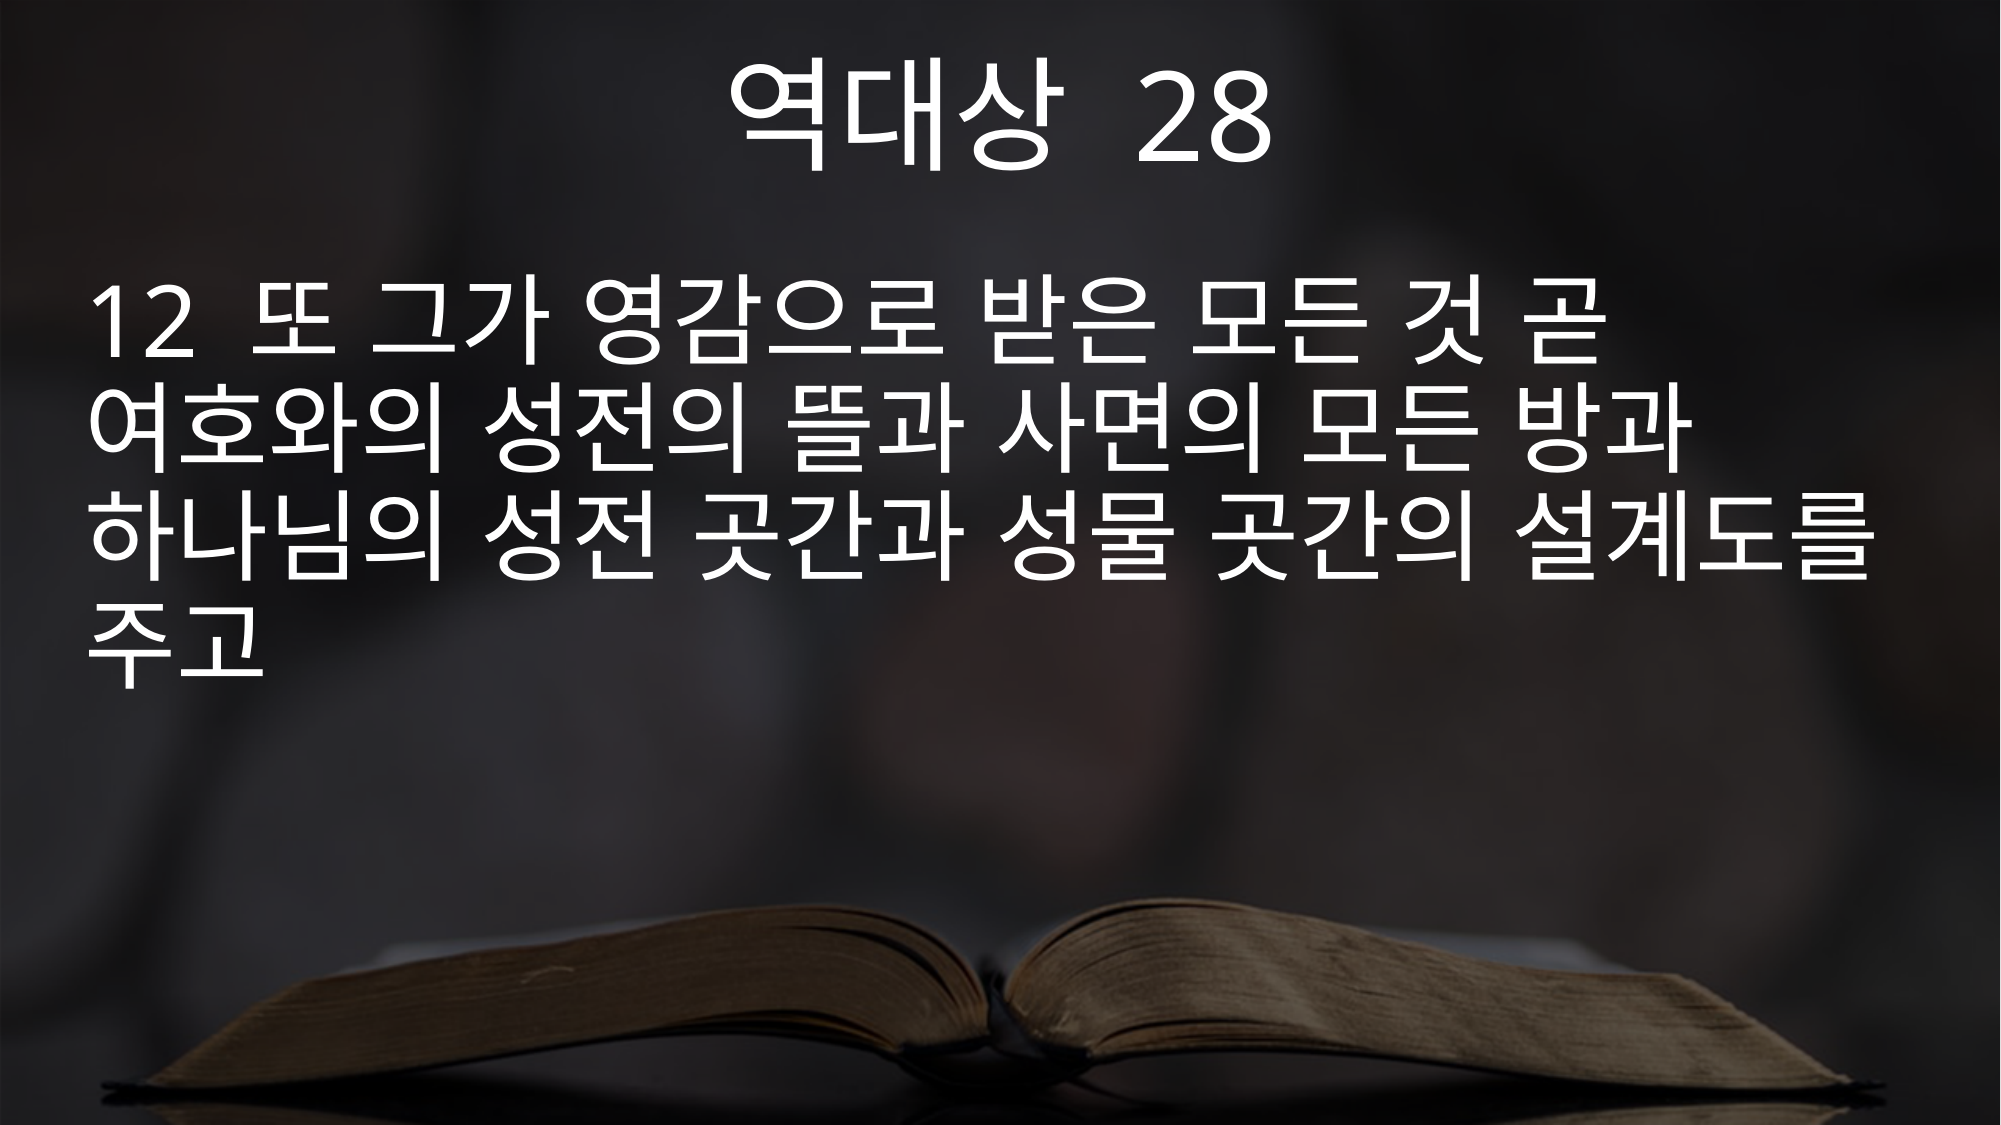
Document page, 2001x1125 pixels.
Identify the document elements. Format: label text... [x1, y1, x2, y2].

picture [0, 0, 2001, 1125]
footer 역대상 28 [0, 32, 2000, 192]
list 12 또 그가 영감으로 받은 모든 것 곧 여호와의 성전의 뜰과 사면의 모든 방과 하나님의 성전 곳간과 성물 곳간의 설계도를 주고 [69, 263, 1953, 423]
